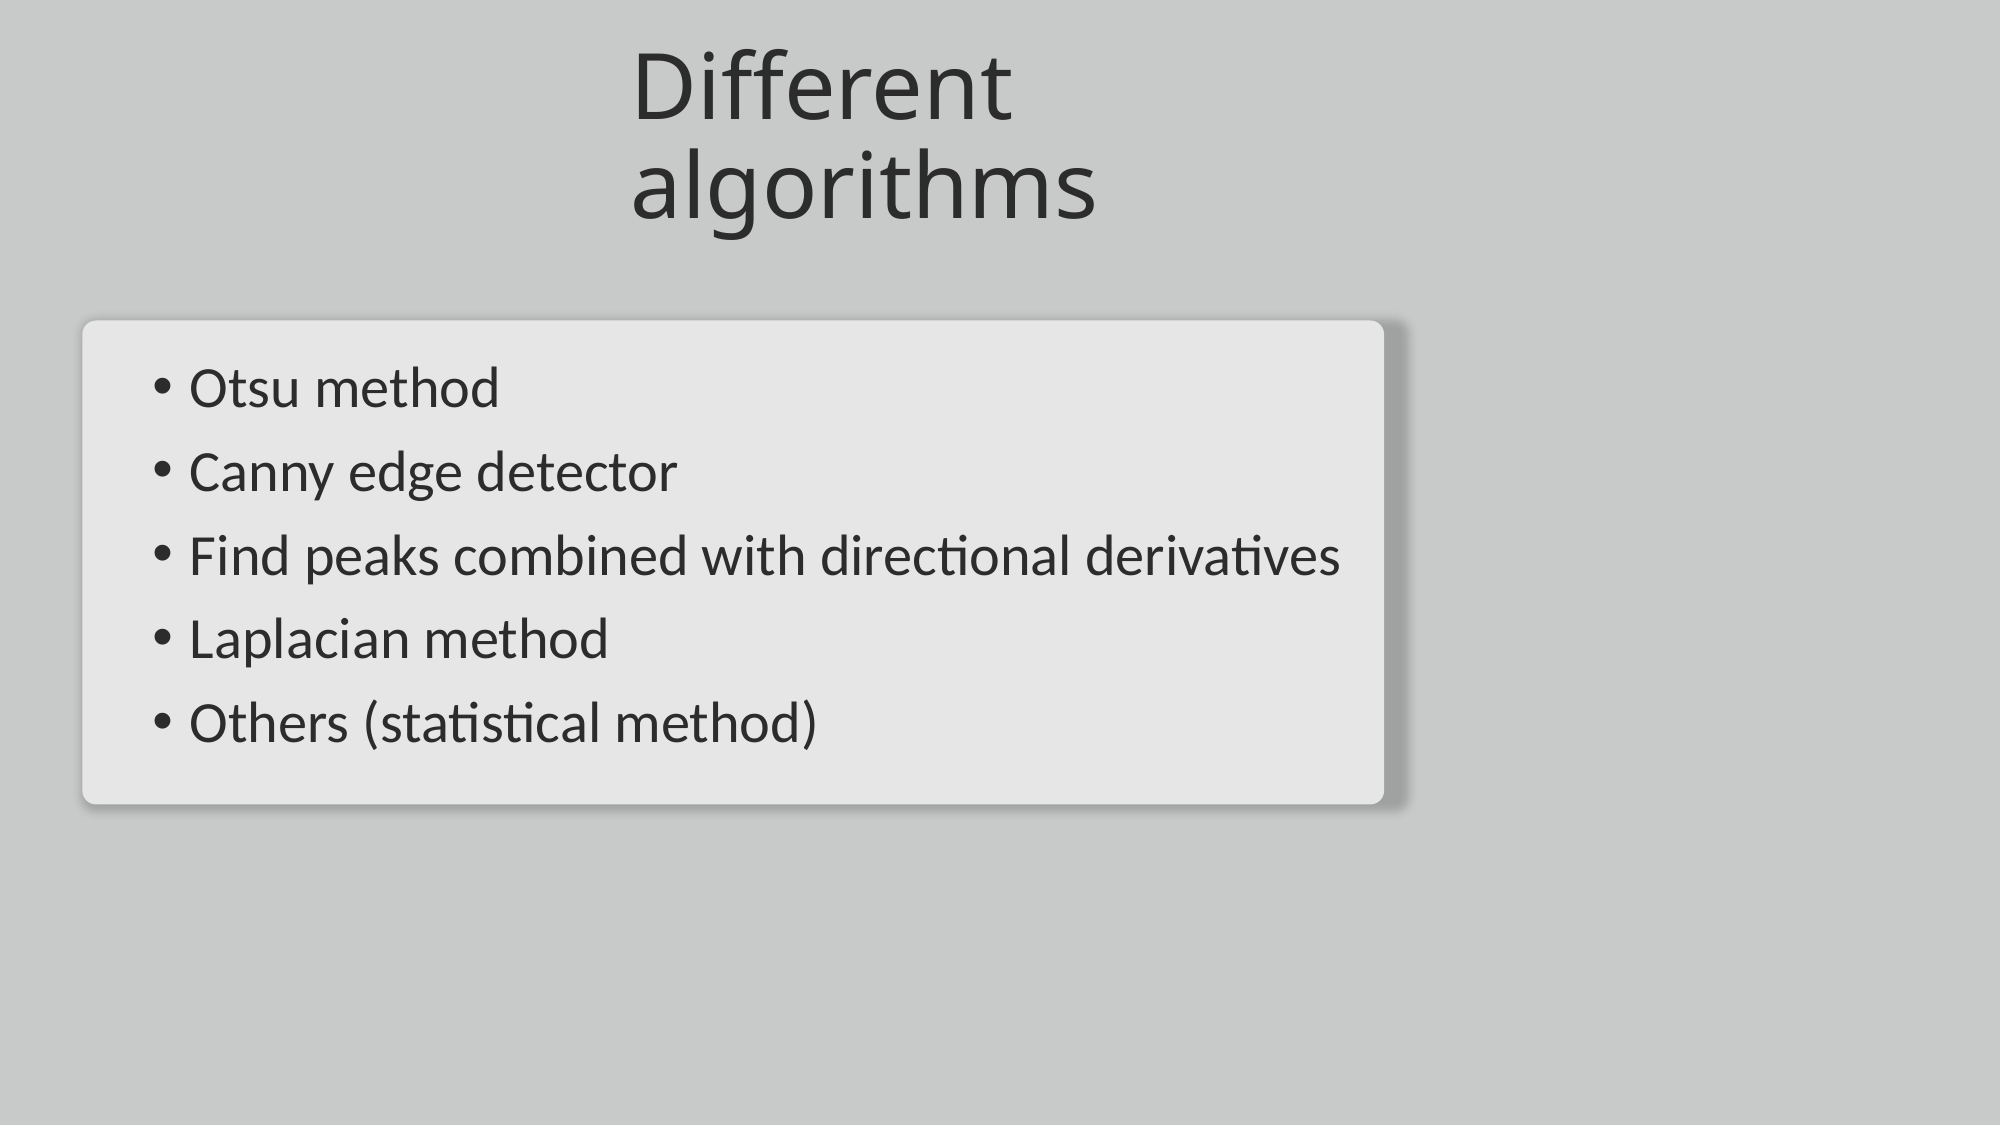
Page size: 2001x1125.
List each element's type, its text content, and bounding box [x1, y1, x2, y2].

text_box [81, 319, 1386, 806]
list Otsu method Canny edge detector Find peaks combined with directional derivatives Laplacian method Others (statistical method) [137, 349, 1375, 871]
title Different algorithms [615, 30, 1385, 248]
